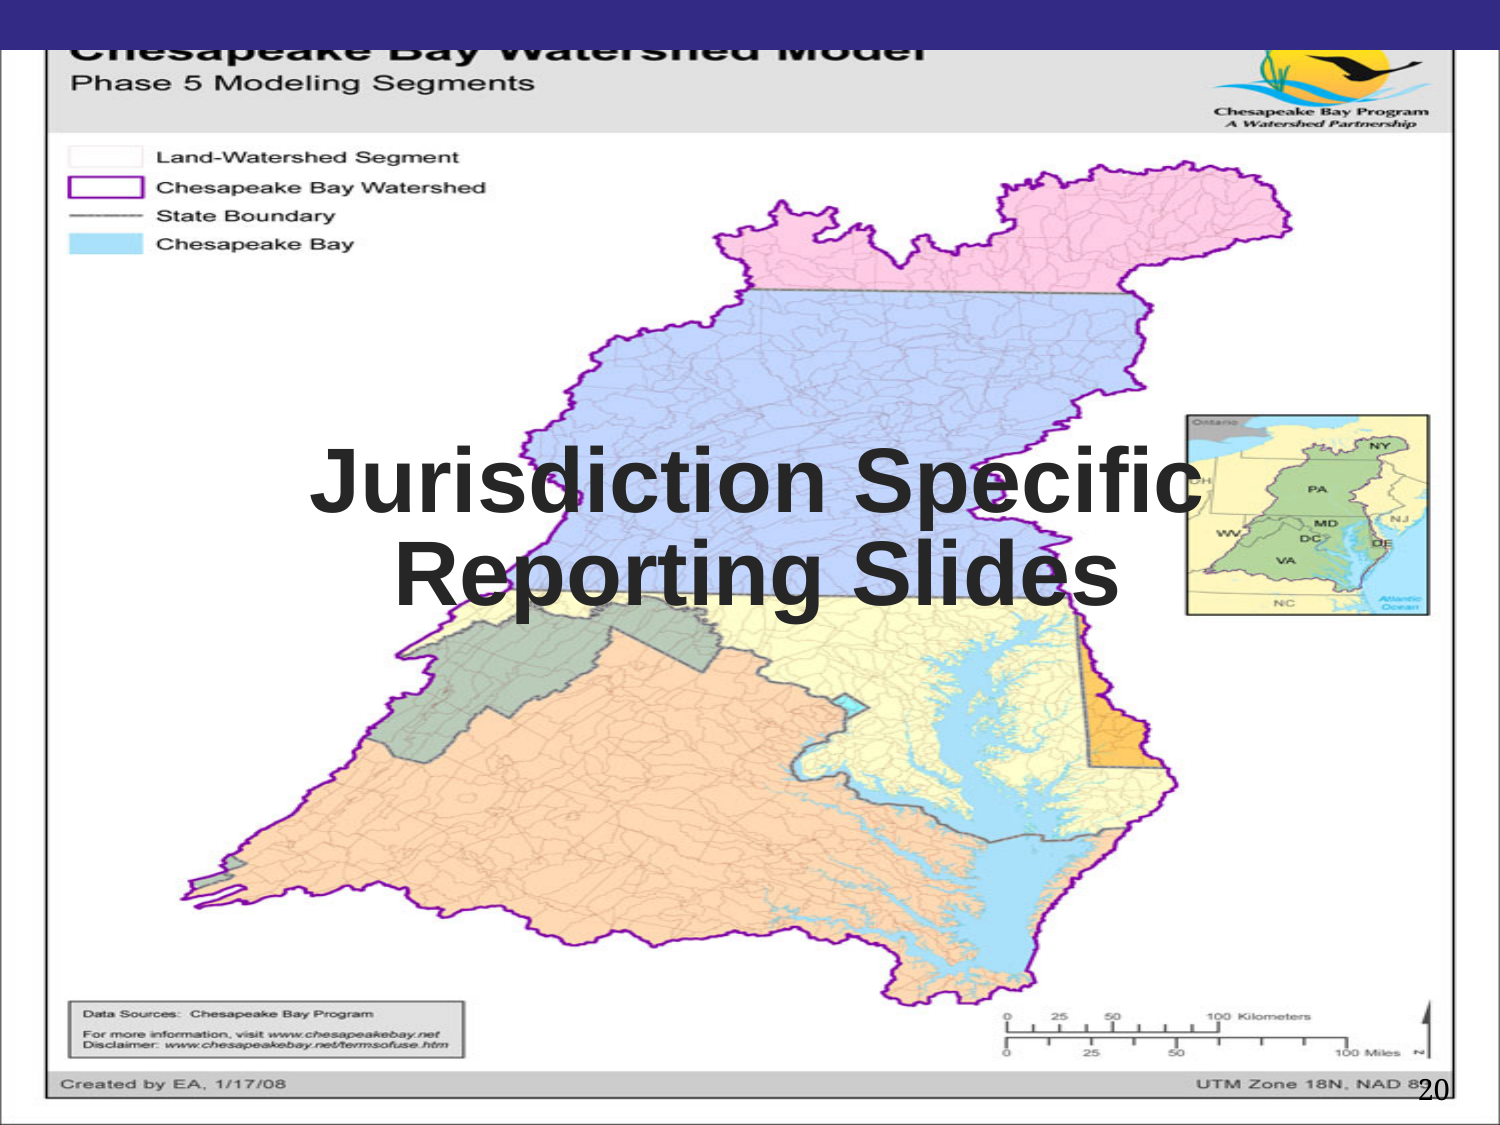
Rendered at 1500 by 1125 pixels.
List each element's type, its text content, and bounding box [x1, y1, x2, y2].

slide_number 20 [1387, 1072, 1450, 1110]
title Jurisdiction Specific Reporting Slides [124, 474, 1401, 588]
picture [0, 50, 1500, 1125]
